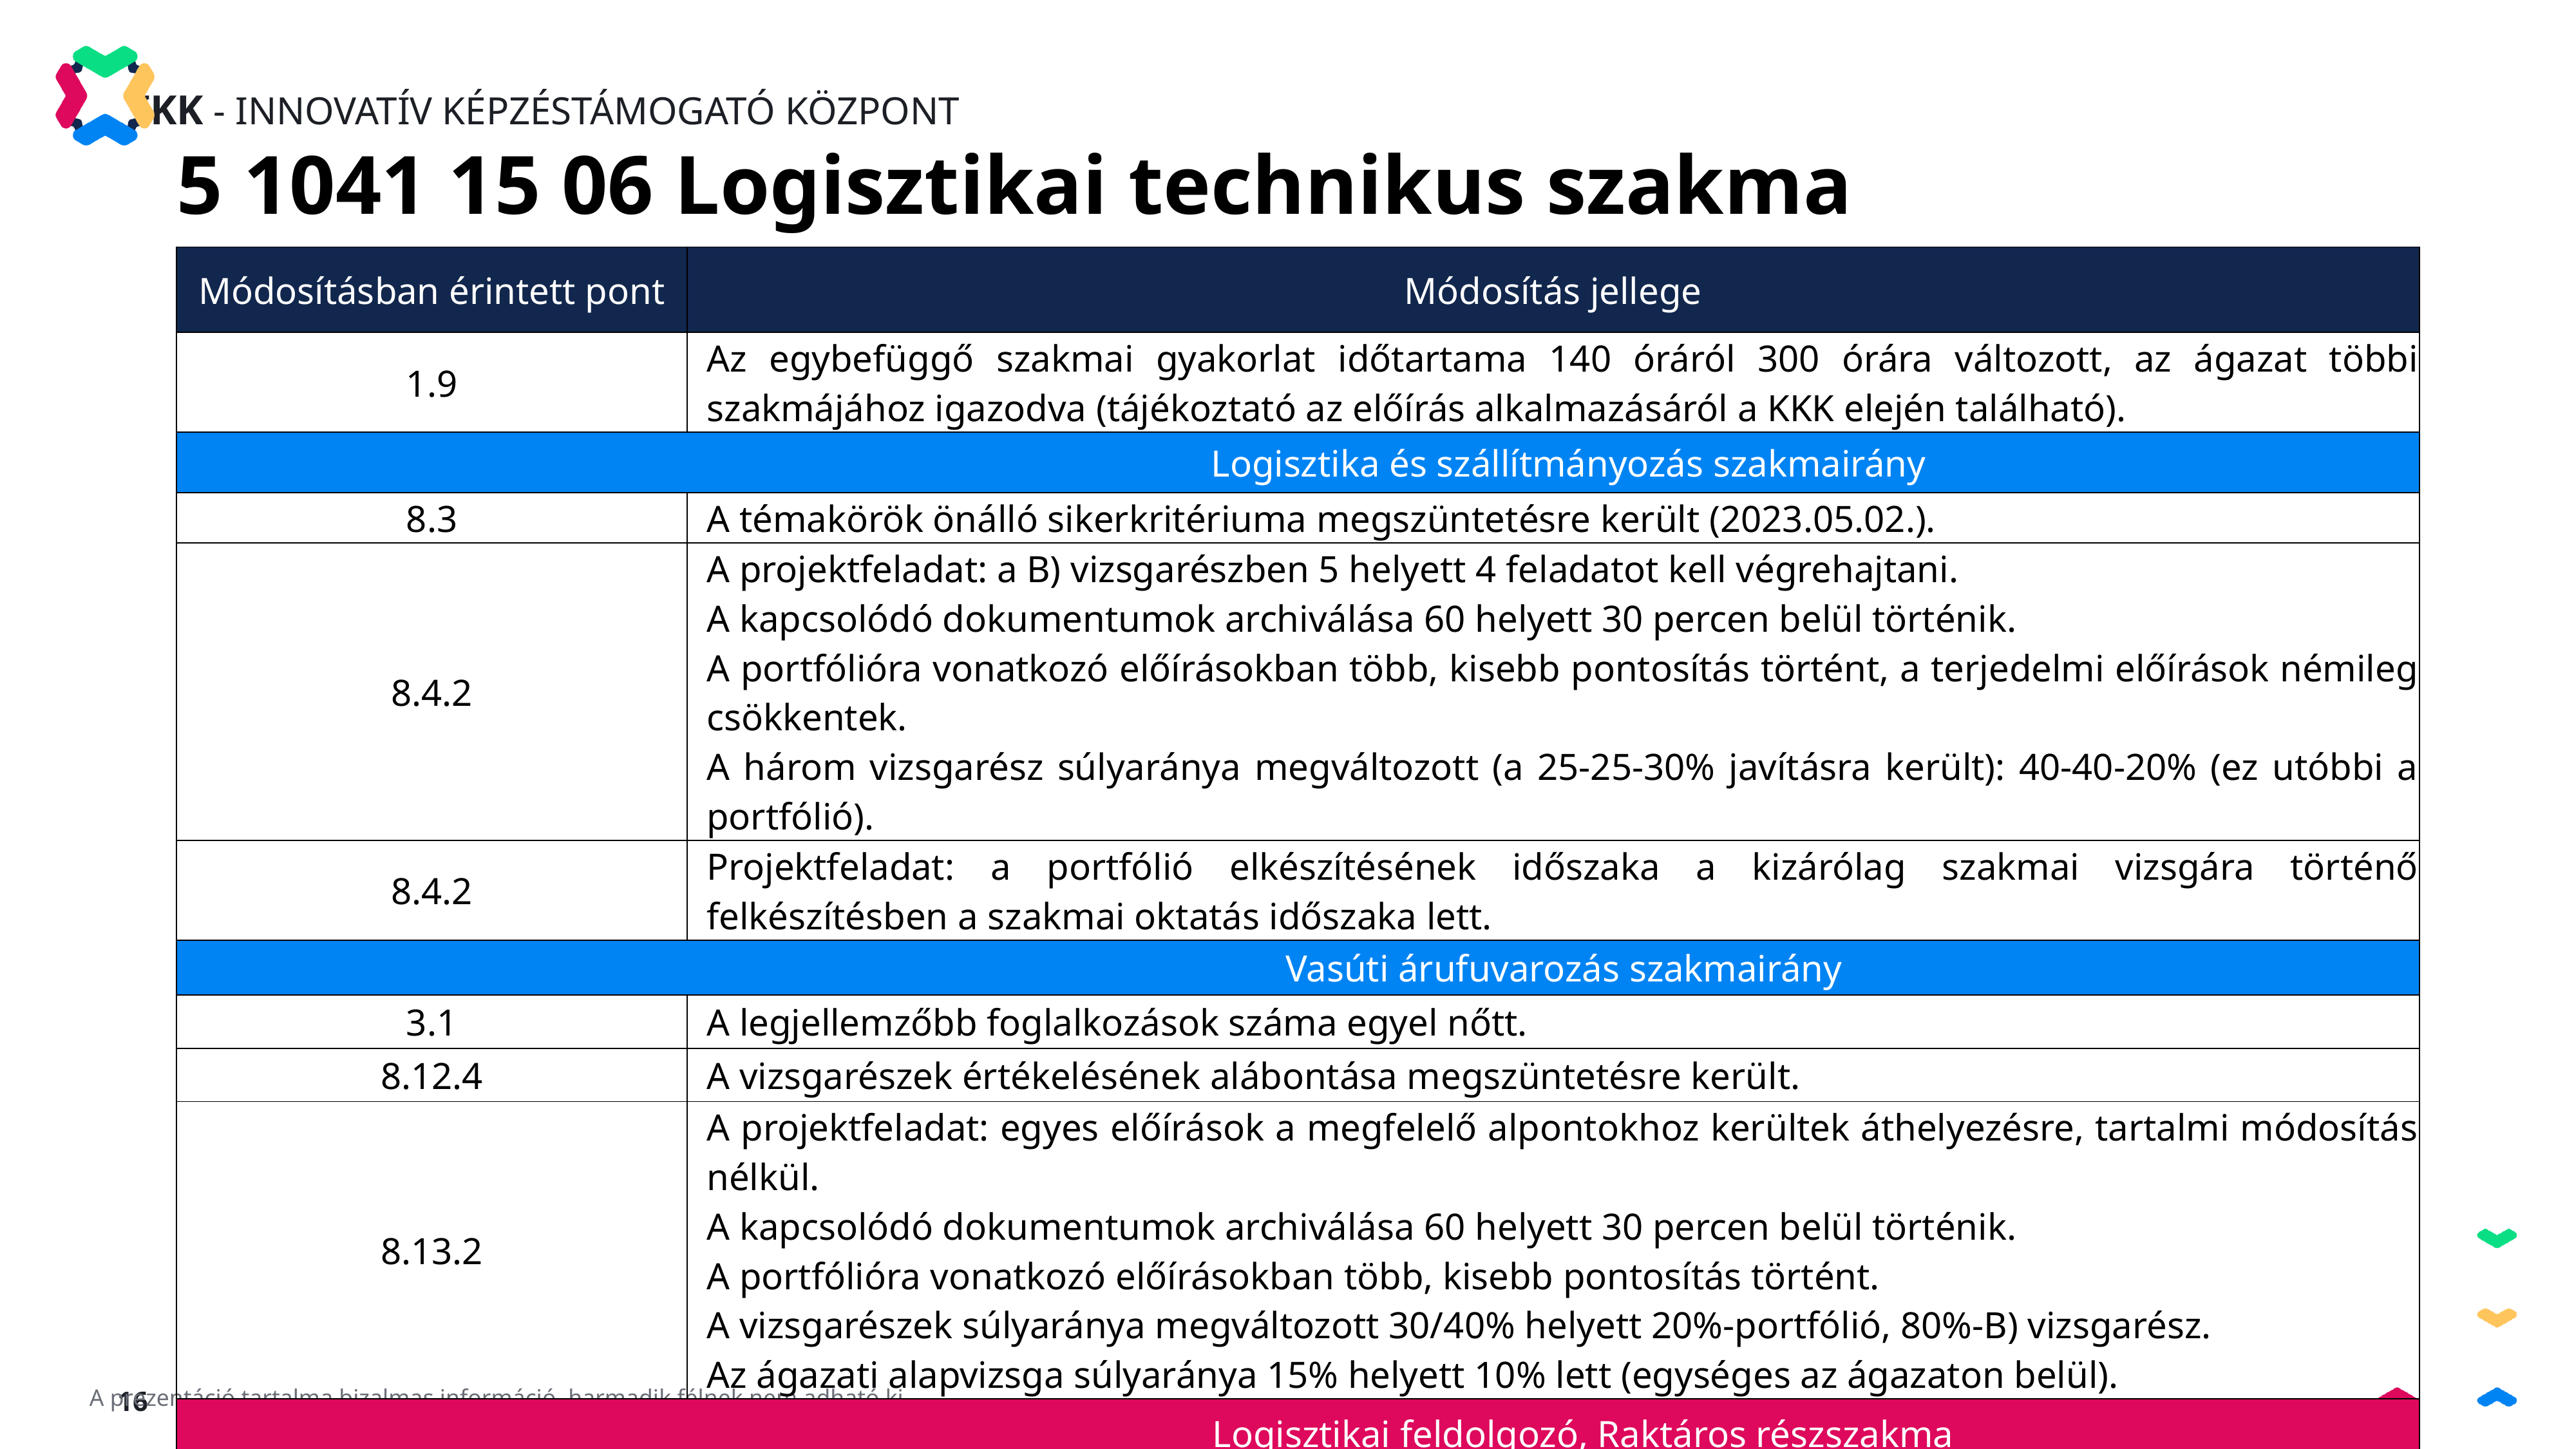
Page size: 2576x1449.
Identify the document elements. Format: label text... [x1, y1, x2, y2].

table_header Módosításban érintett pont [177, 247, 687, 332]
picture [2420, 1229, 2517, 1406]
table_cell Logisztikai feldolgozó, Raktáros részszakma [177, 1399, 2419, 1449]
list 5 1041 15 06 Logisztikai technikus szakma [176, 133, 2350, 204]
table_cell 8.4.2 [177, 841, 687, 940]
table_cell A projektfeladat: egyes előírások a megfelelő alpontokhoz kerültek áthelyezésre, tartalmi módosítás nélkül. A kapcsolódó dokumentumok archiválása 60 helyett 30 percen belül történik. A portfólióra vonatkozó előírásokban több, kisebb pontosítás történt. A vizsgarészek súlyaránya megváltozott 30/40% helyett 20%-portfólió, 80%-B) vizsgarész. Az ágazati alapvizsga súlyaránya 15% helyett 10% lett (egységes az ágazaton belül). [688, 1102, 2419, 1398]
table_cell 8.4.2 [177, 544, 687, 840]
table_cell 8.3 [177, 493, 687, 542]
table_cell Logisztika és szállítmányozás szakmairány [177, 433, 2419, 492]
table_cell Vasúti árufuvarozás szakmairány [177, 941, 2419, 994]
table_cell 3.1 [177, 996, 687, 1048]
table_cell A legjellemzőbb foglalkozások száma egyel nőtt. [688, 996, 2419, 1048]
table_header Módosítás jellege [688, 247, 2419, 332]
table_cell A témakörök önálló sikerkritériuma megszüntetésre került (2023.05.02.). [688, 493, 2419, 542]
table_cell 1.9 [177, 333, 687, 431]
table_cell Projektfeladat: a portfólió elkészítésének időszaka a kizárólag szakmai vizsgára történő felkészítésben a szakmai oktatás időszaka lett. [688, 841, 2419, 940]
table_cell A vizsgarészek értékelésének alábontása megszüntetésre került. [688, 1049, 2419, 1101]
table_cell 8.12.4 [177, 1049, 687, 1101]
table_cell 8.13.2 [177, 1102, 687, 1398]
picture [55, 46, 155, 146]
table_cell Az egybefüggő szakmai gyakorlat időtartama 140 óráról 300 órára változott, az ágazat többi szakmájához igazodva (tájékoztató az előírás alkalmazásáról a KKK elején található). [688, 333, 2419, 431]
table_cell A projektfeladat: a B) vizsgarészben 5 helyett 4 feladatot kell végrehajtani. A kapcsolódó dokumentumok archiválása 60 helyett 30 percen belül történik. A portfólióra vonatkozó előírásokban több, kisebb pontosítás történt, a terjedelmi előírások némileg csökkentek. A három vizsgarész súlyaránya megváltozott (a 25-25-30% javításra került): 40-40-20% (ez utóbbi a portfólió). [688, 544, 2419, 840]
